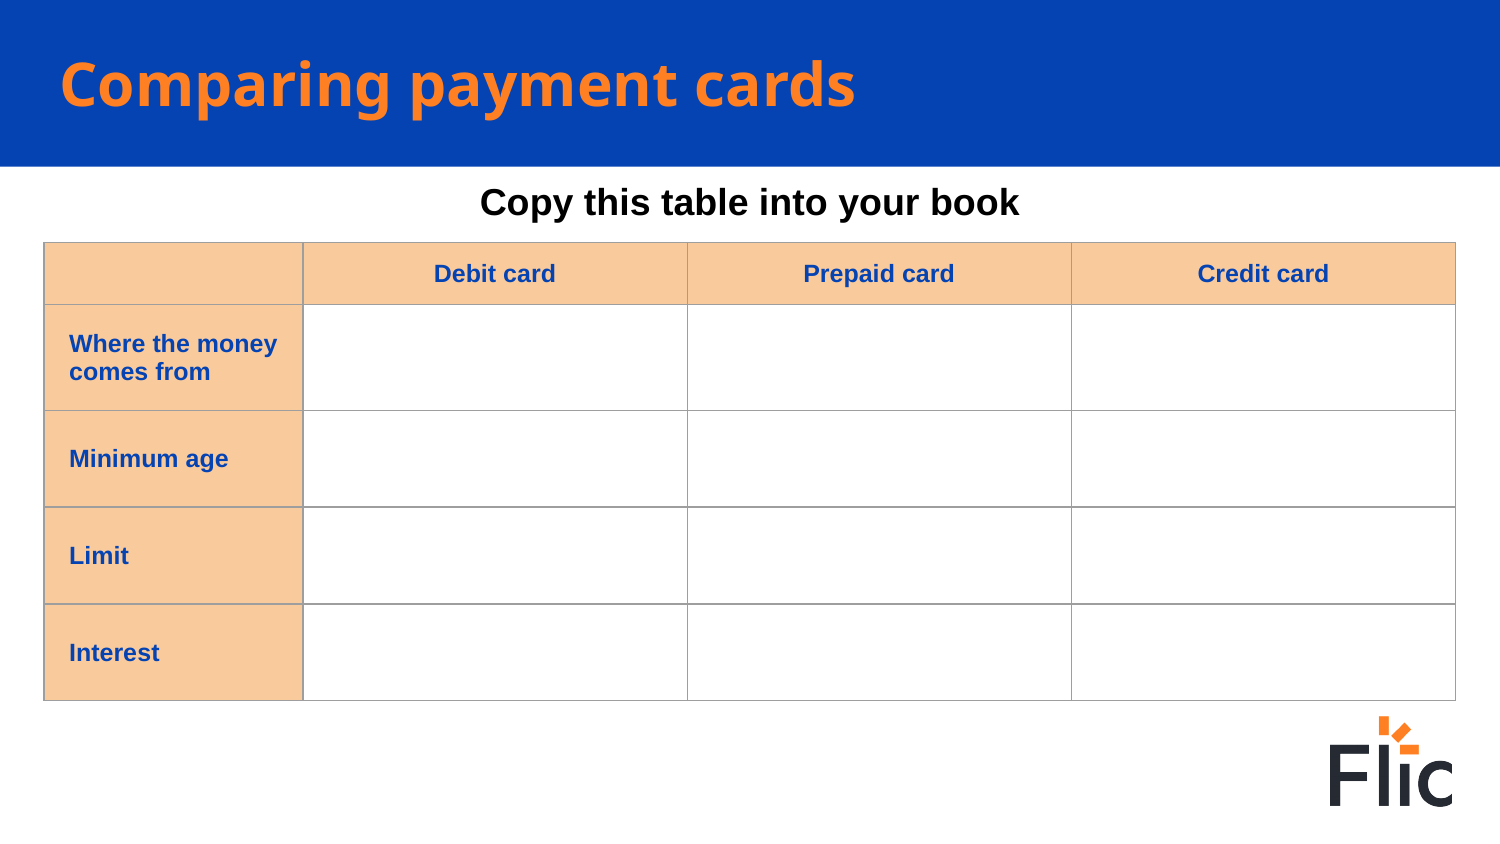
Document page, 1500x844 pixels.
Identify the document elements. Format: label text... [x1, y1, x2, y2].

table_cell [1072, 605, 1455, 700]
picture [1330, 716, 1452, 807]
table_cell [688, 605, 1071, 700]
title Comparing payment cards [44, 39, 1313, 125]
table_cell [1072, 508, 1455, 603]
table_cell [688, 508, 1071, 603]
table_cell [1072, 411, 1455, 506]
table_cell Minimum age [45, 411, 302, 506]
table_cell Interest [45, 605, 302, 700]
table_cell [304, 305, 687, 410]
table_cell Where the money comes from [45, 305, 302, 410]
table_header Credit card [1072, 243, 1455, 304]
text_box Copy this table into your book [0, 163, 1500, 239]
table_cell [304, 605, 687, 700]
table_header [45, 243, 302, 304]
table_header Debit card [304, 243, 687, 304]
table_cell [688, 411, 1071, 506]
table_cell [304, 411, 687, 506]
table_header Prepaid card [688, 243, 1071, 304]
table_cell Limit [45, 508, 302, 603]
table_cell [1072, 305, 1455, 410]
table_cell [688, 305, 1071, 410]
table_cell [304, 508, 687, 603]
